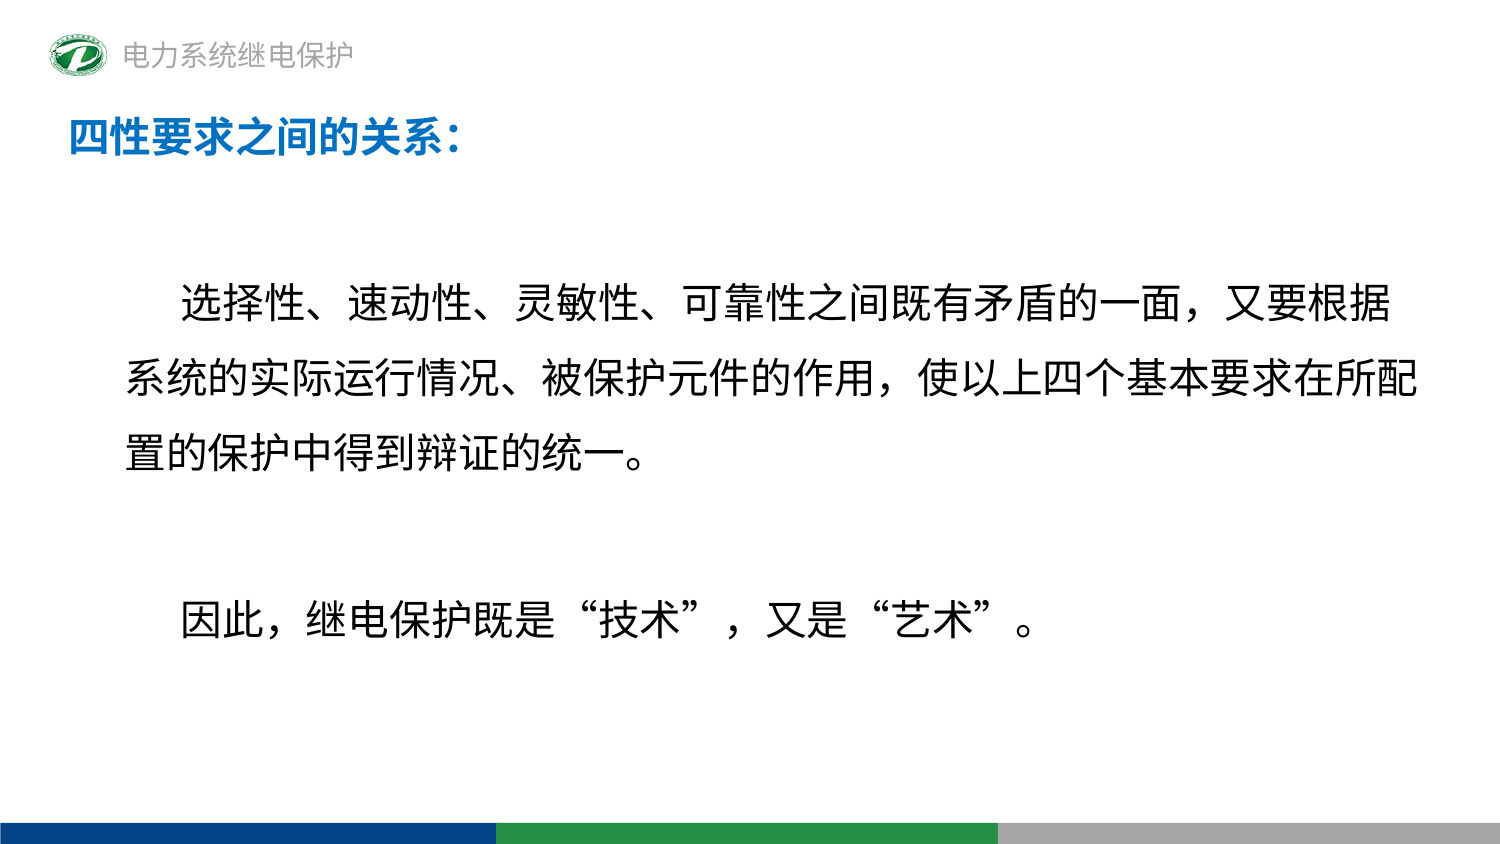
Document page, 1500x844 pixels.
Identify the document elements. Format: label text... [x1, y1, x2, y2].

text_box [996, 821, 1500, 844]
text_box 电力系统继电保护 [122, 29, 370, 80]
list 四性要求之间的关系： 选择性、速动性、灵敏性、可靠性之间既有矛盾的一面，又要根据系统的实际运行情况、被保护元件的作用，使以上四个基本要求在所配置的保护中得到辩证的统一。 因此，继电保护既是“技术”，又是“艺术”。 [53, 102, 1447, 788]
picture [41, 19, 118, 91]
text_box [494, 821, 996, 844]
text_box [0, 821, 494, 844]
